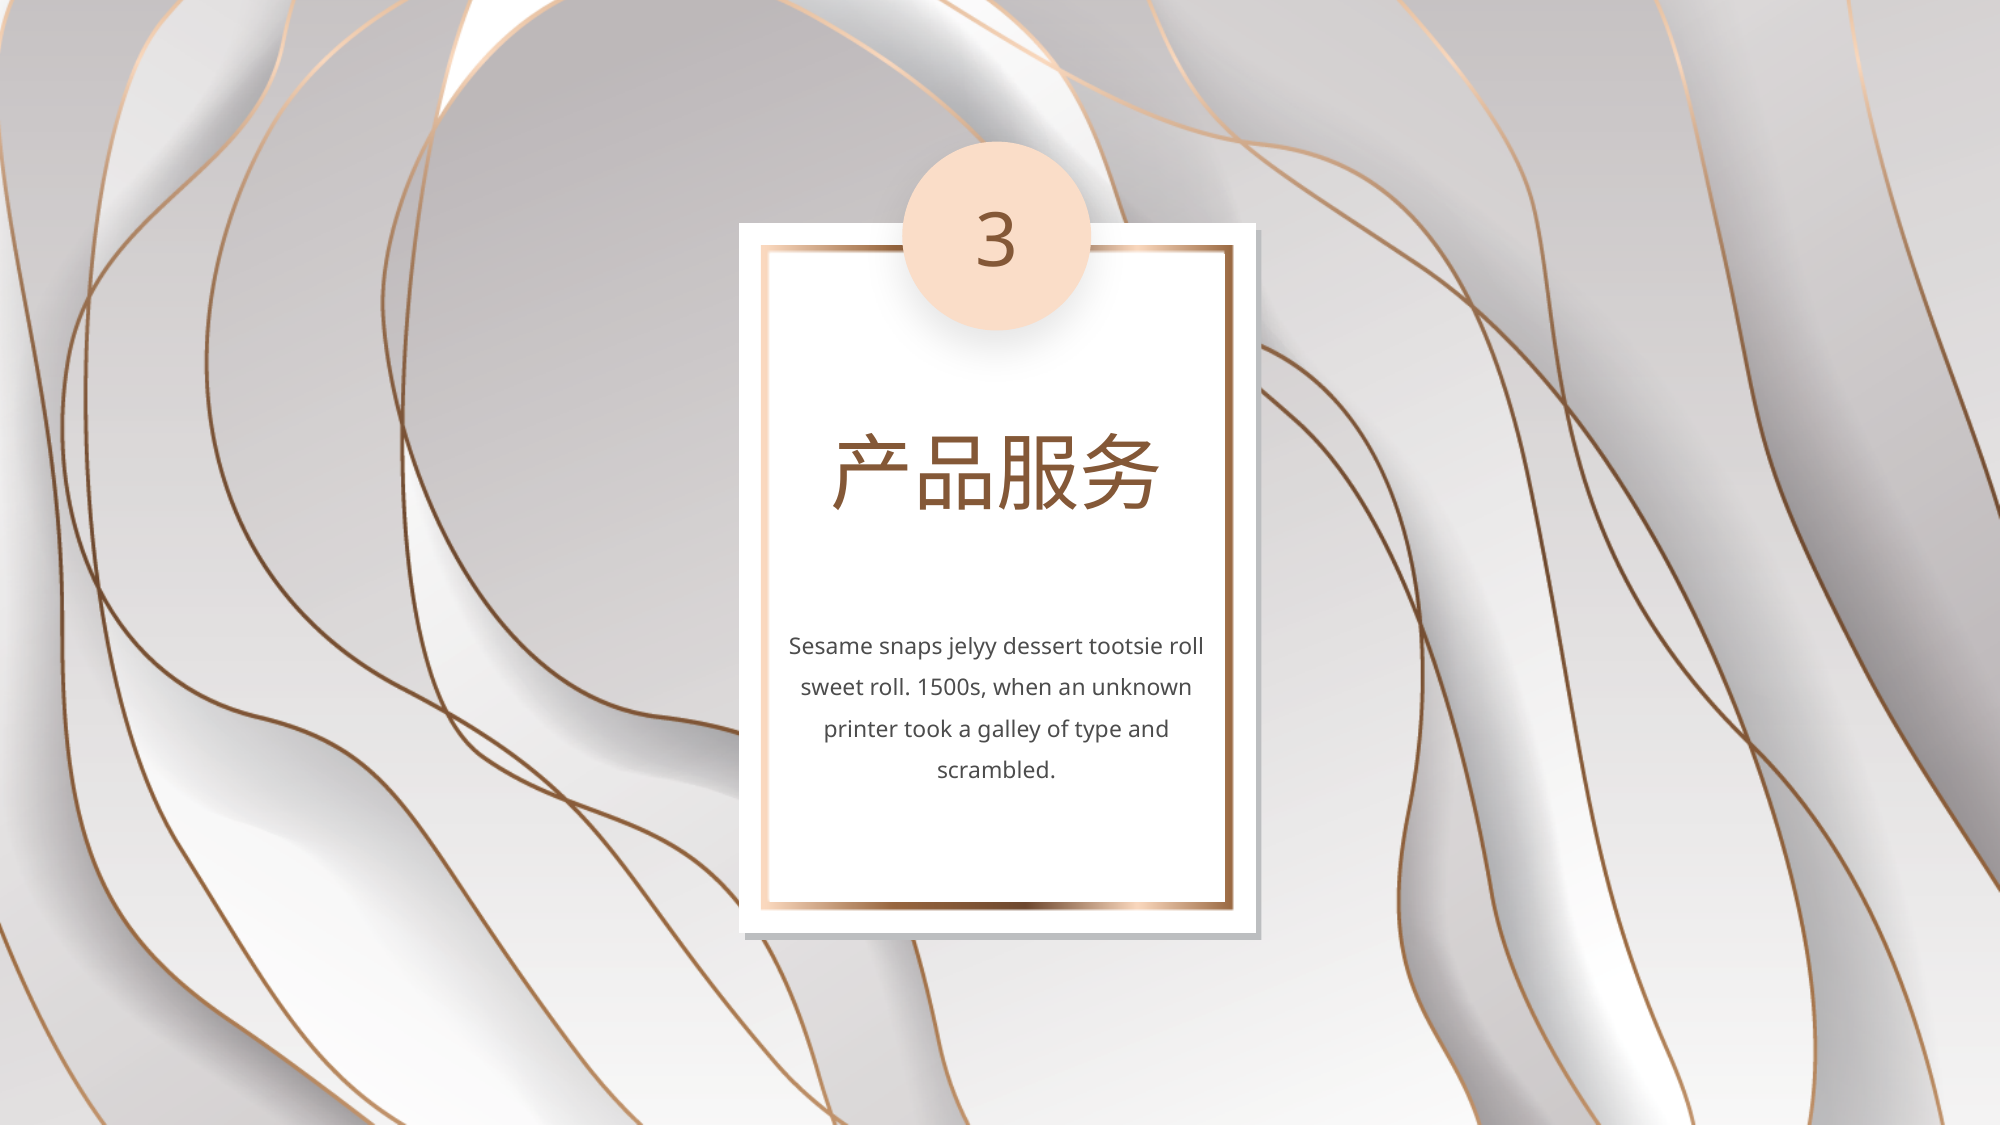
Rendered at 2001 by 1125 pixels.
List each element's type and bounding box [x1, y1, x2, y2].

text_box [732, 141, 1262, 810]
picture [0, 0, 2000, 1125]
